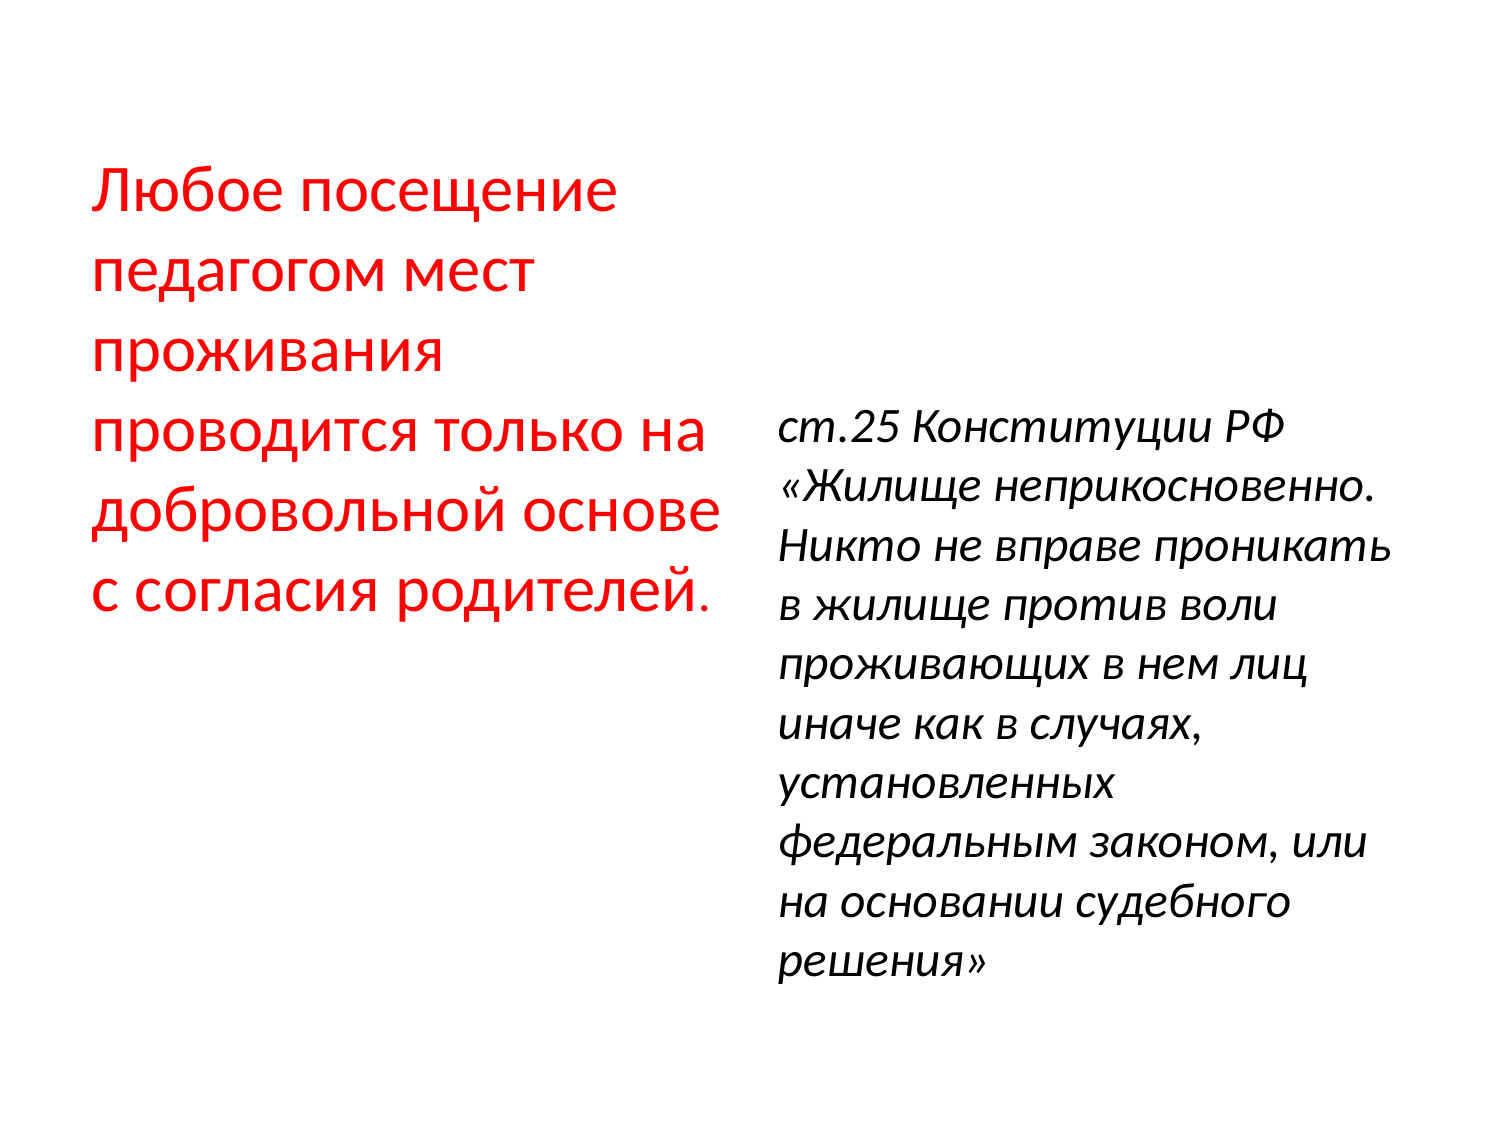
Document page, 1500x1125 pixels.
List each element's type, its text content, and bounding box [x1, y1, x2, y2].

list ст.25 Конституции РФ «Жилище неприкосновенно. Никто не вправе проникать в жилище против воли проживающих в нем лиц иначе как в случаях, установленных федеральным законом, или на основании судебного решения» [762, 385, 1425, 1005]
list Любое посещение педагогом мест проживания проводится только на добровольной основе с согласия родителей. [76, 137, 740, 646]
